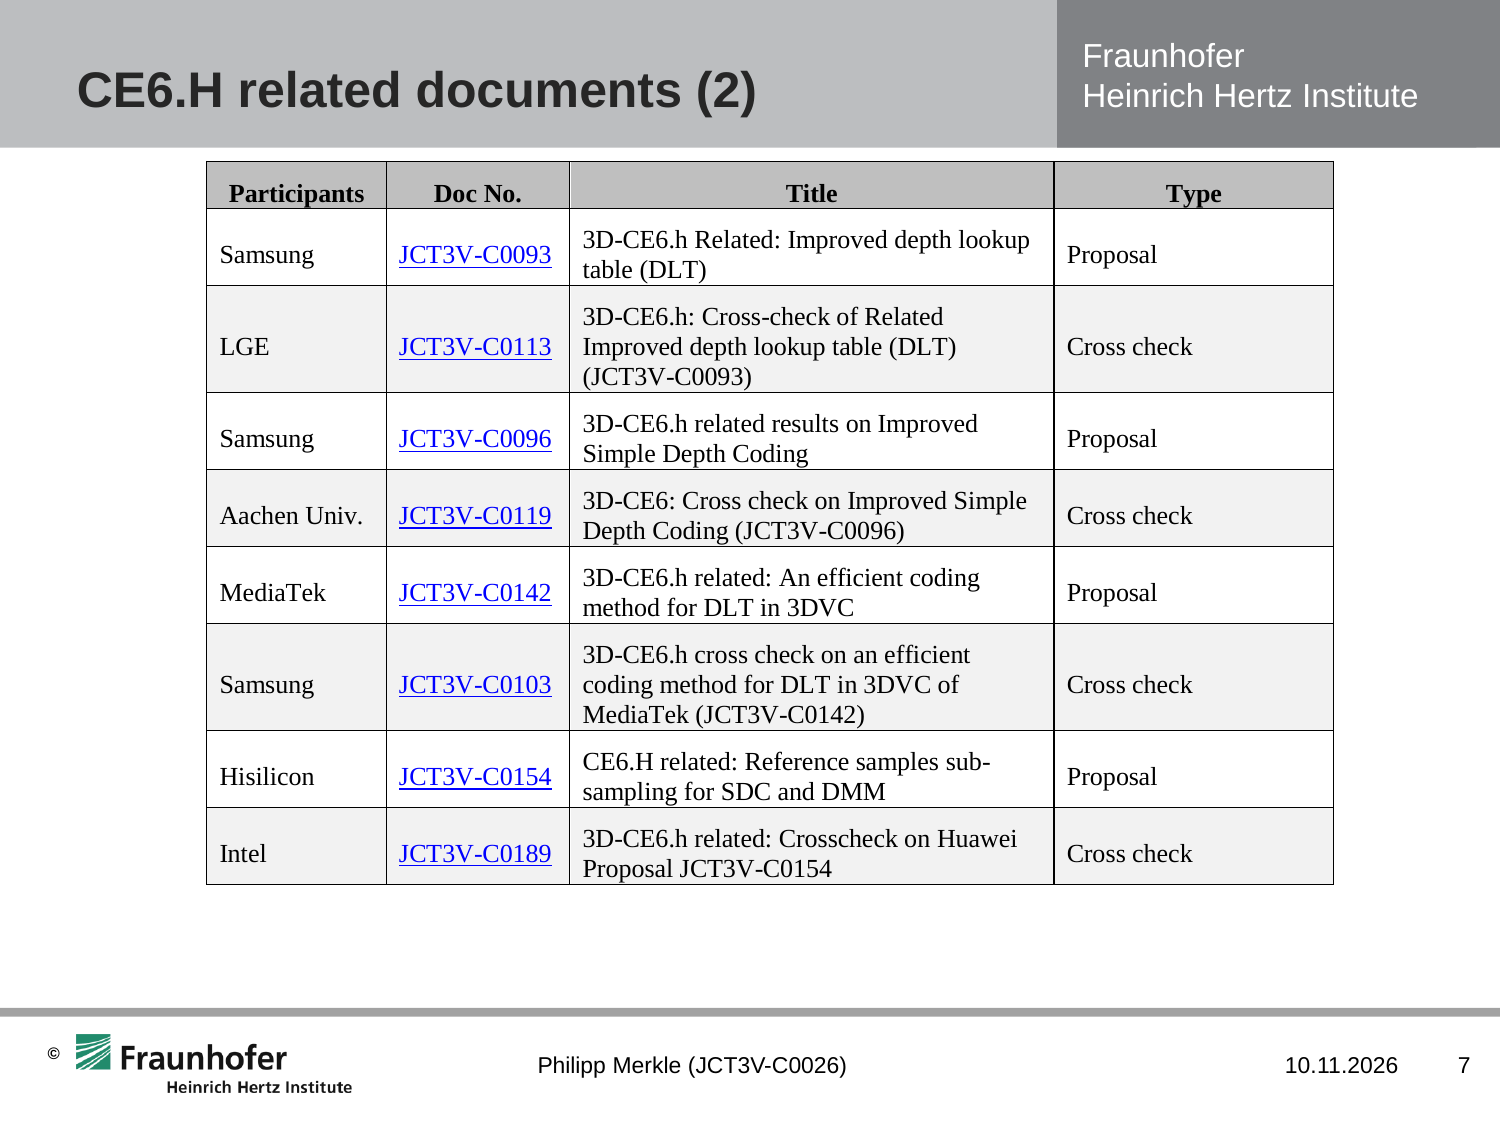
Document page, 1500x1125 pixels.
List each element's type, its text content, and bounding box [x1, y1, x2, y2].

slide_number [1019, 1034, 1394, 1094]
title CE6.H related documents (2) [76, 58, 1022, 118]
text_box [205, 160, 1338, 1018]
footer Philipp Merkle (JCT3V-C0026) [442, 1034, 1008, 1094]
slide_number 7 [1394, 1034, 1471, 1094]
picture [76, 1034, 352, 1093]
